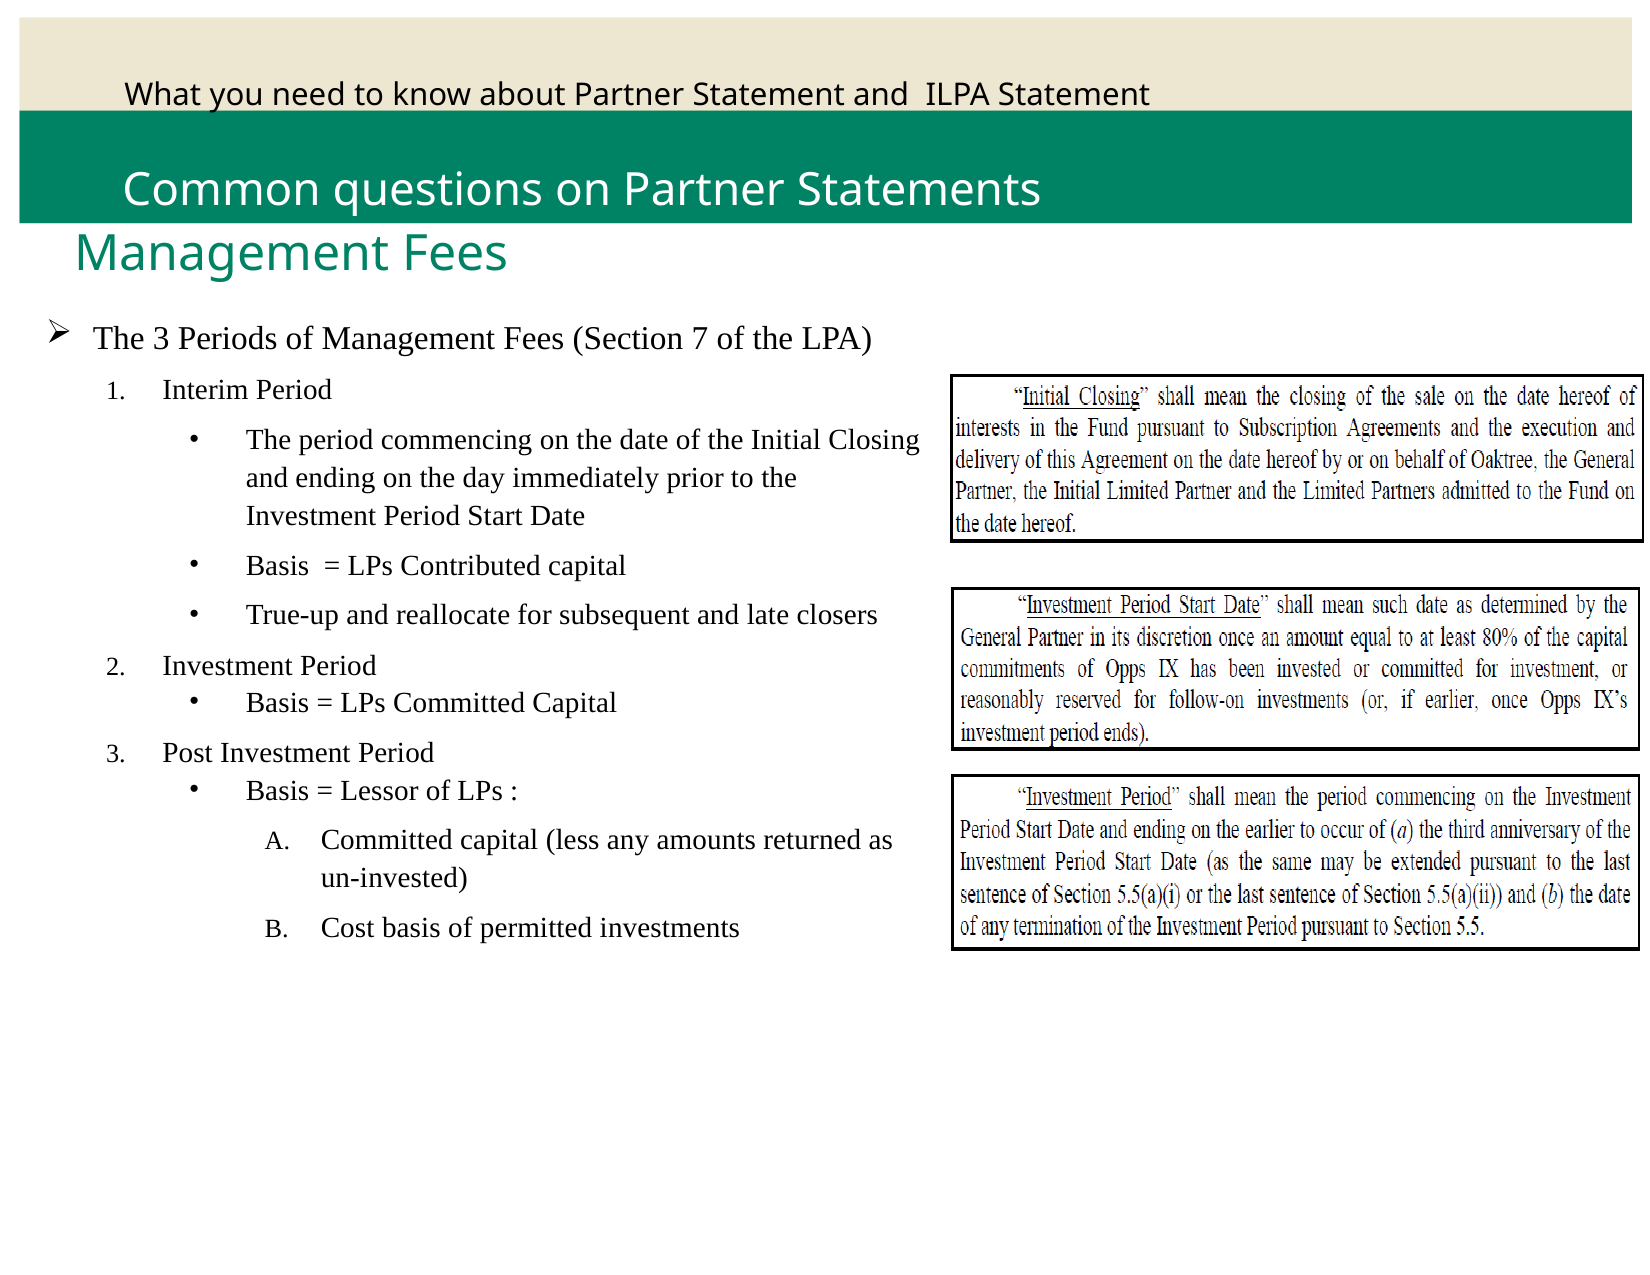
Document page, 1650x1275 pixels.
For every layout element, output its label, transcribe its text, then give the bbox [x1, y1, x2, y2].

picture [949, 374, 1644, 544]
picture [951, 774, 1640, 951]
title Common questions on Partner Statements [105, 142, 1591, 231]
picture [951, 587, 1640, 751]
list Management Fees The 3 Periods of Management Fees (Section 7 of the LPA) Interim Period The period commencing on the date of the Initial Closing and ending on the day immediately prior to the Investment Period Start Date Basis = LPs Contributed capital True-up and reallocate for subsequent and late closers Investment Period Basis = LPs Committed Capital Post Investment Period Basis = Lessor of LPs : Committed capital (less any amounts returned as un-invested) Cost basis of permitted investments [17, 242, 926, 1266]
